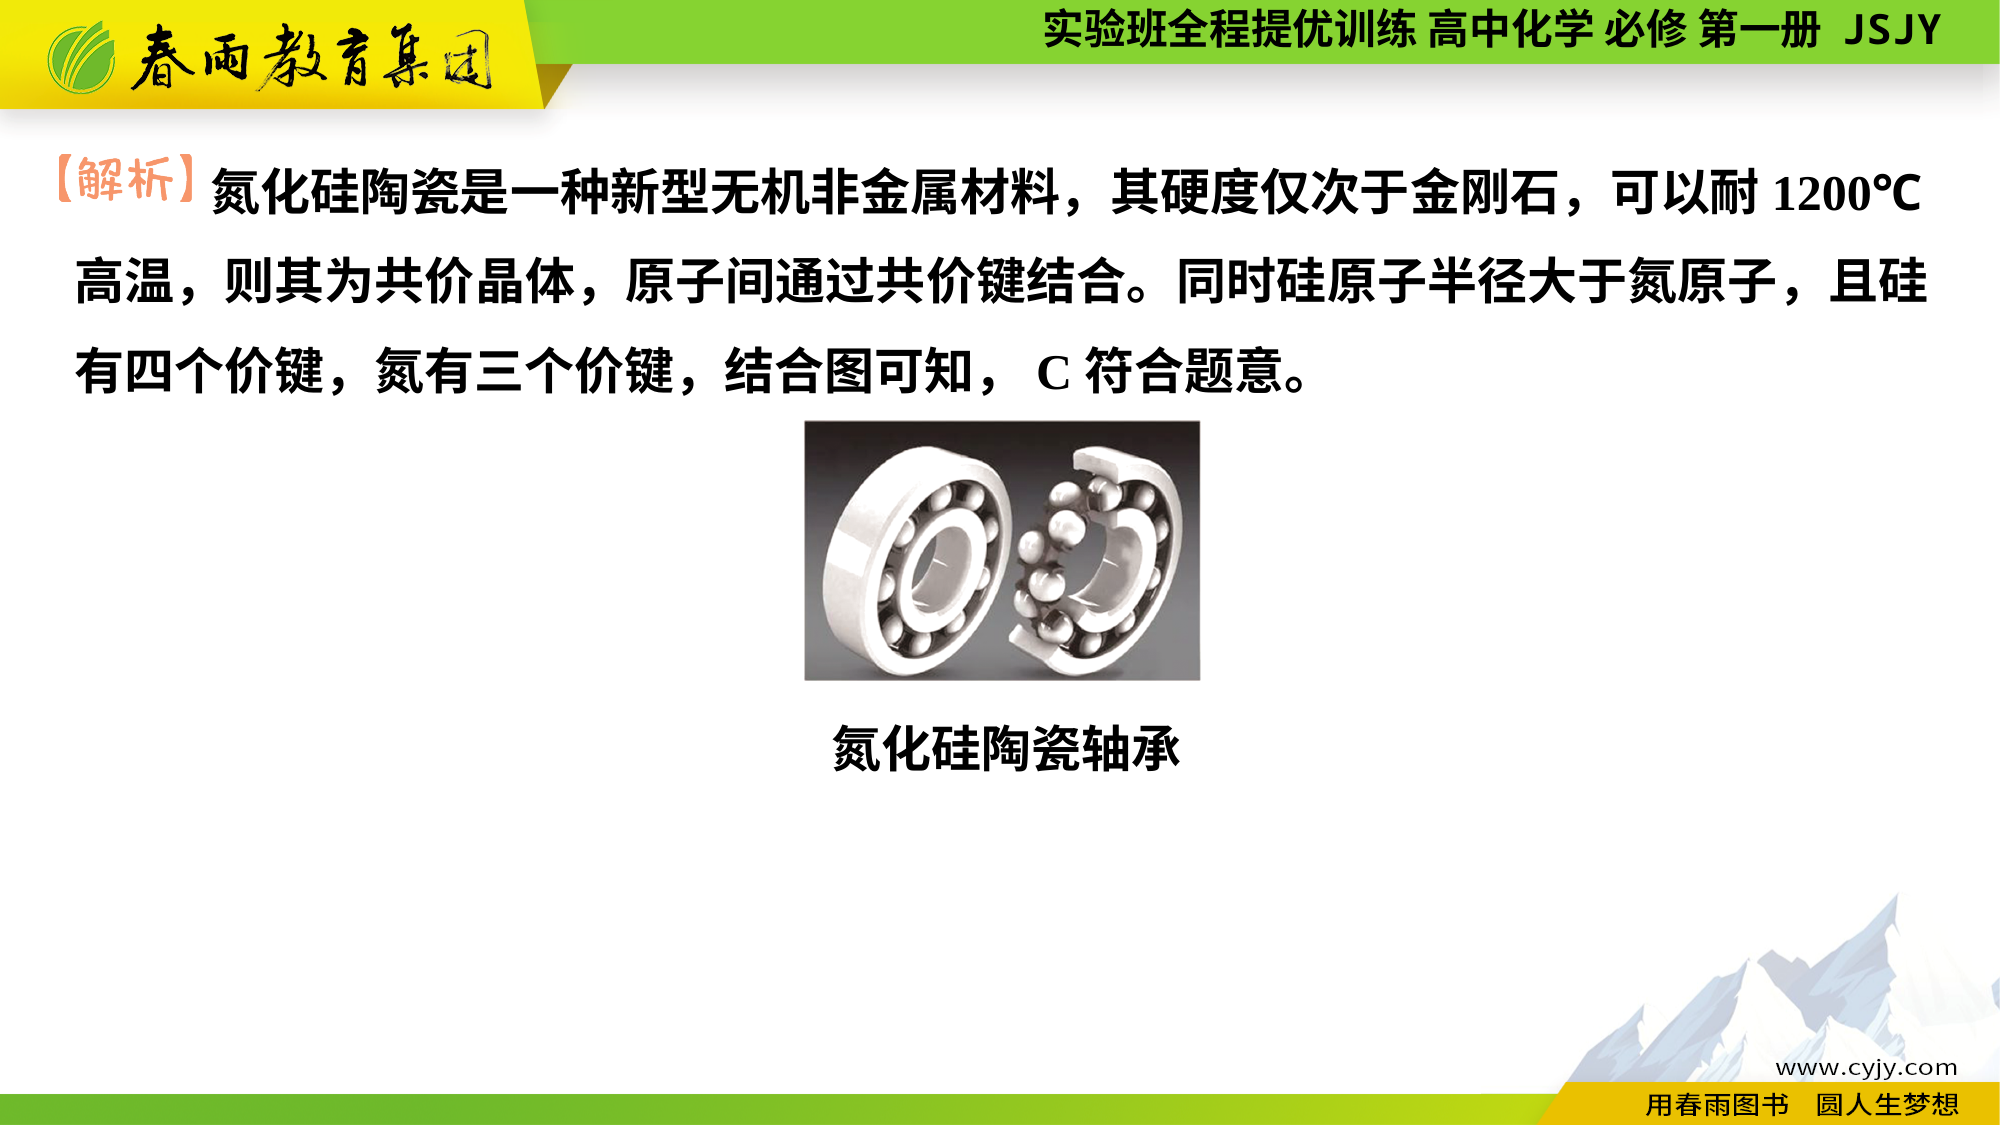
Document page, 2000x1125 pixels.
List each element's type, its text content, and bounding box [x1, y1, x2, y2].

list 氮化硅陶瓷是一种新型无机非金属材料，其硬度仅次于金刚石，可以耐1200℃高温，则其为共价晶体，原子间通过共价键结合。同时硅原子半径大于氮原子，且硅有四个价键，氮有三个价键，结合图可知，C符合题意。 [59, 122, 1944, 399]
text_box 氮化硅陶瓷轴承 [816, 690, 1197, 785]
picture [0, 0, 2000, 1125]
